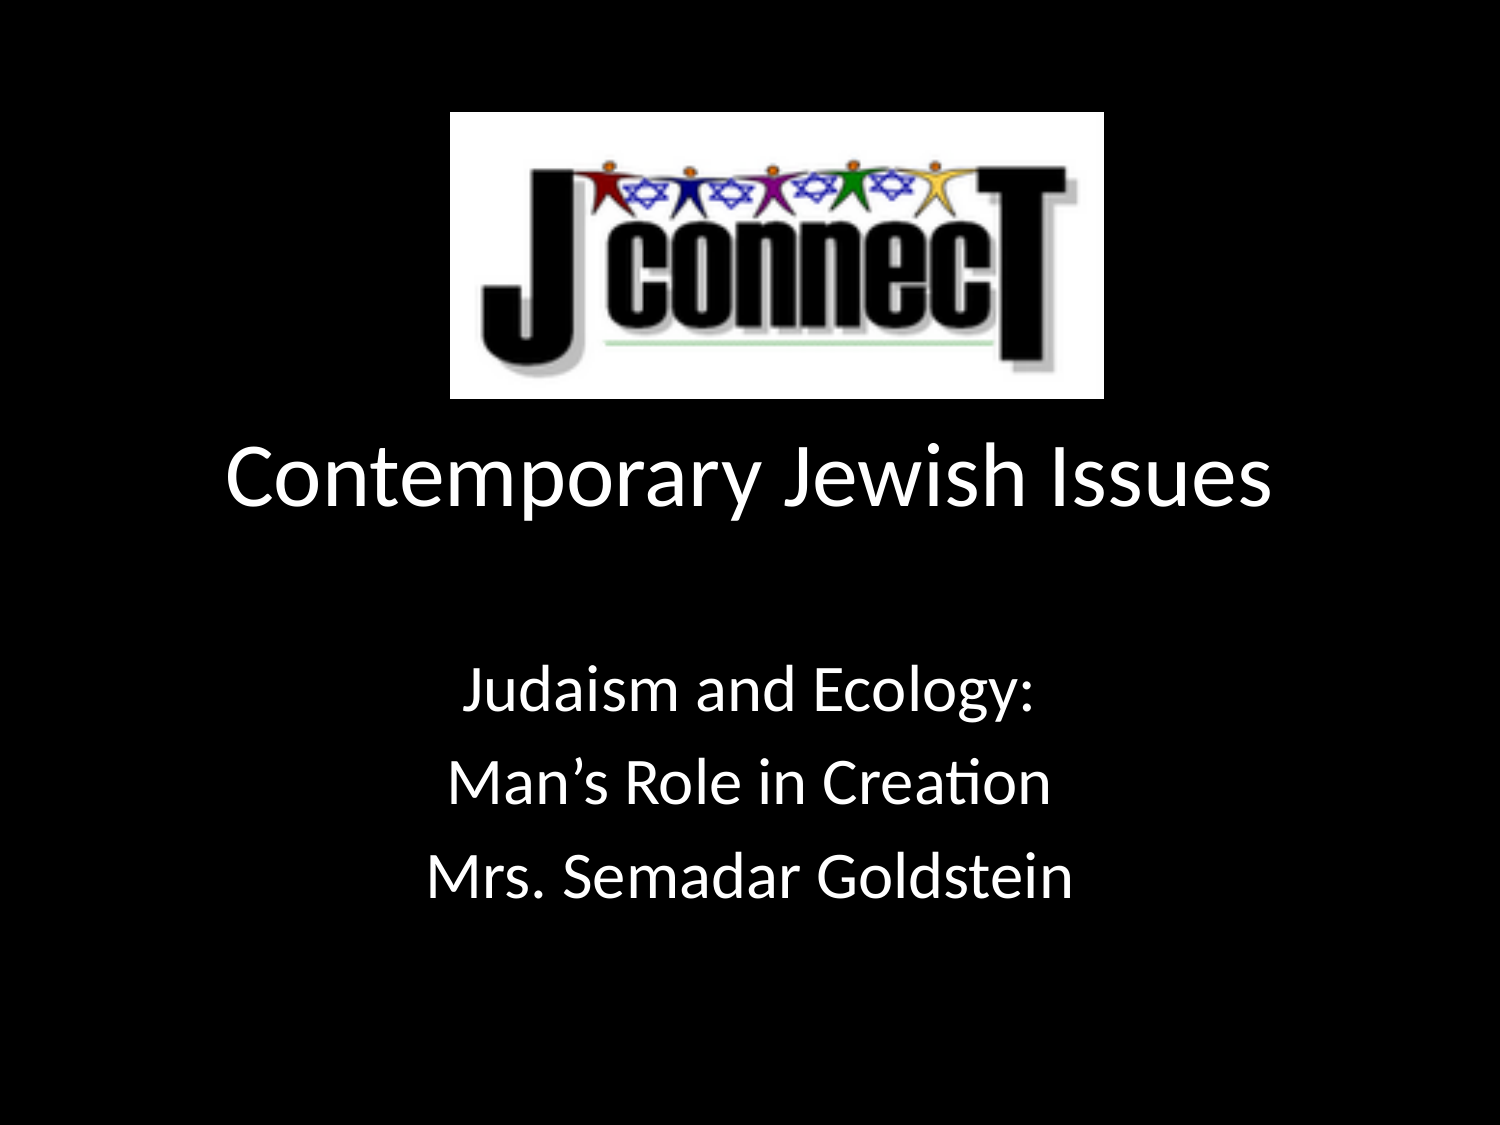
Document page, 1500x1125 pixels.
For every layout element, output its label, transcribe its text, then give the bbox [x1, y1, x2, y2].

picture [449, 112, 1104, 399]
title Contemporary Jewish Issues [112, 349, 1388, 591]
subtitle Judaism and Ecology: Man’s Role in Creation Mrs. Semadar Goldstein [225, 637, 1275, 925]
